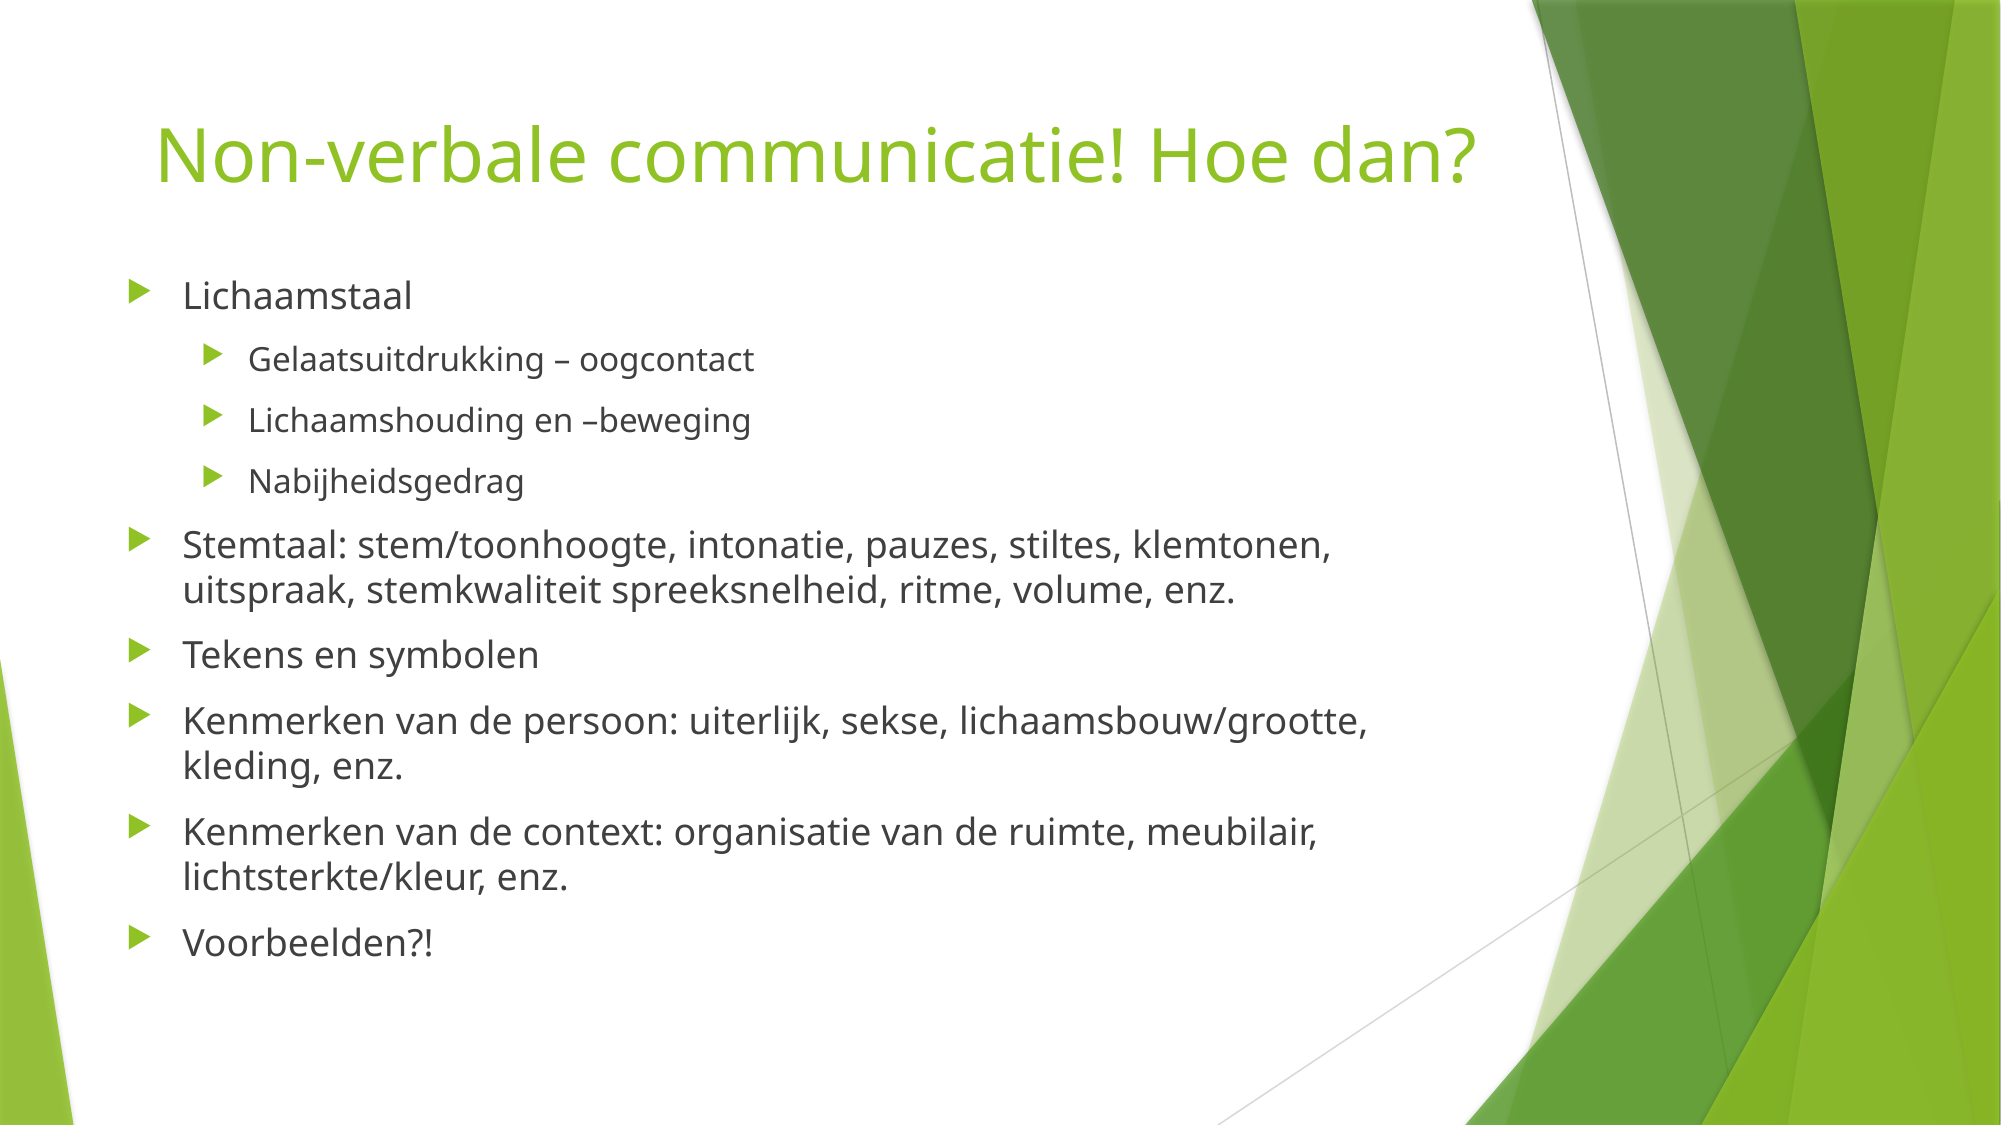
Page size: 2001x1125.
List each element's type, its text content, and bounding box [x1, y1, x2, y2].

list Lichaamstaal Gelaatsuitdrukking – oogcontact Lichaamshouding en –beweging Nabijheidsgedrag Stemtaal: stem/toonhoogte, intonatie, pauzes, stiltes, klemtonen, uitspraak, stemkwaliteit spreeksnelheid, ritme, volume, enz. Tekens en symbolen Kenmerken van de persoon: uiterlijk, sekse, lichaamsbouw/grootte, kleding, enz. Kenmerken van de context: organisatie van de ruimte, meubilair, lichtsterkte/kleur, enz. Voorbeelden?! [111, 264, 1522, 1069]
title Non-verbale communicatie! Hoe dan? [111, 99, 1522, 264]
